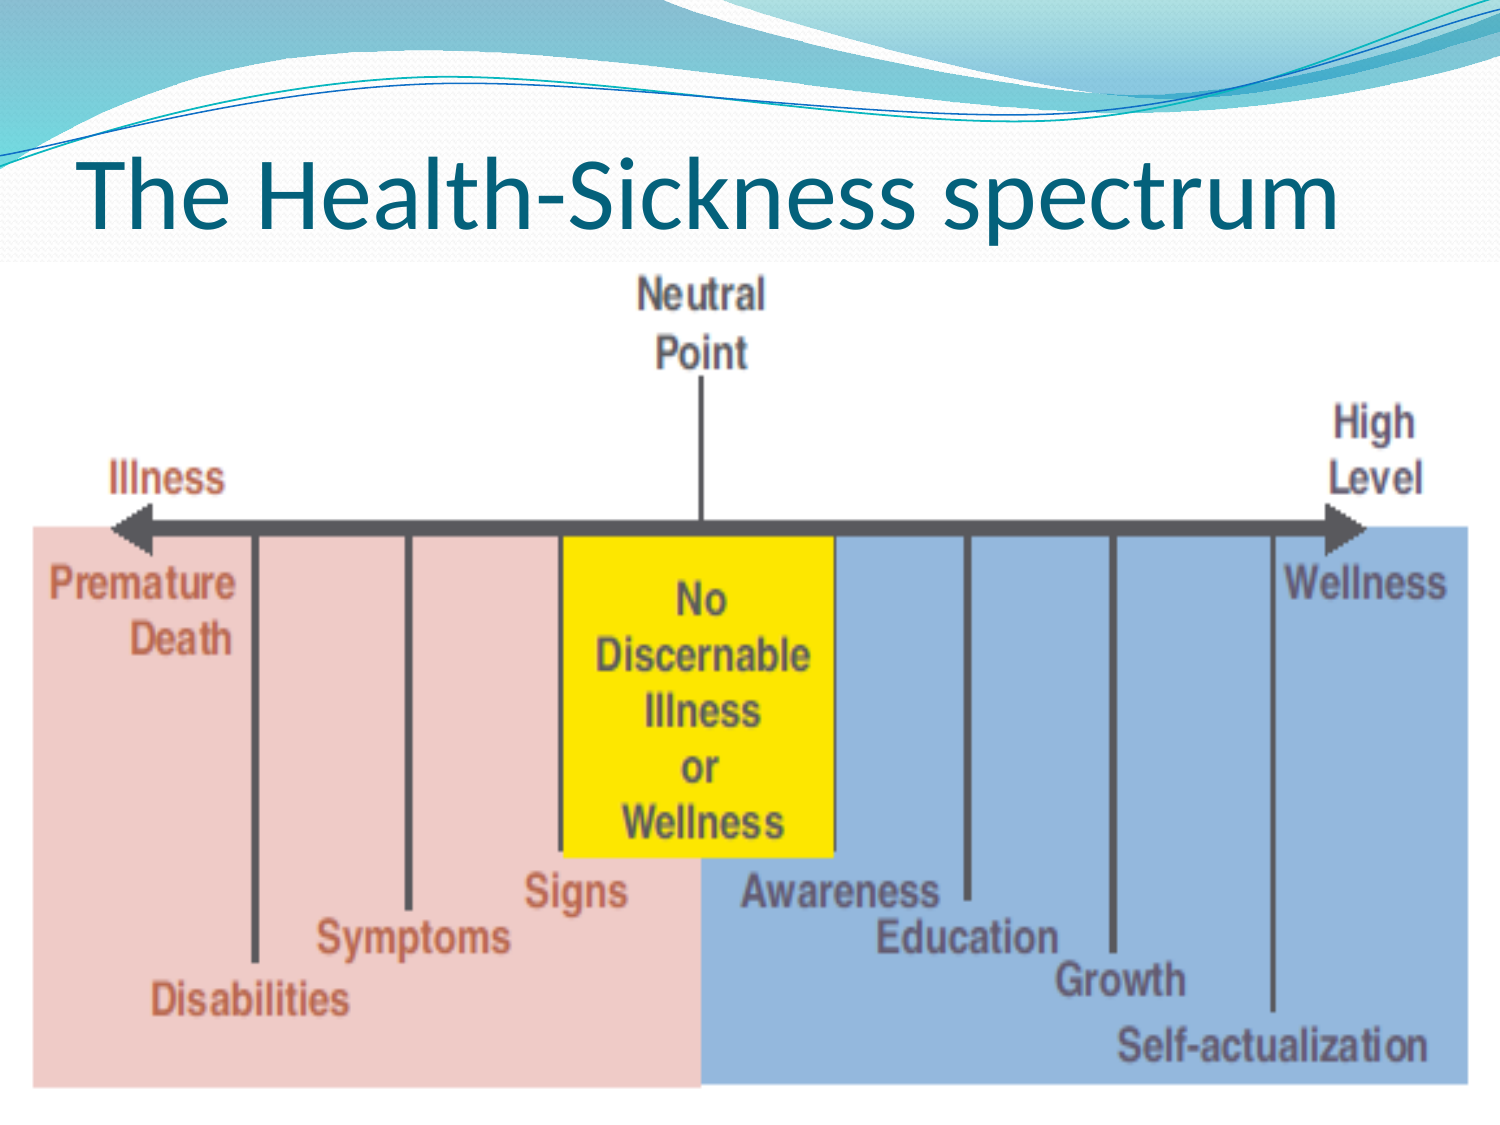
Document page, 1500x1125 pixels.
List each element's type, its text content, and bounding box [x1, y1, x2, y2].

picture [0, 262, 1500, 1125]
title The Health-Sickness spectrum [75, 62, 1425, 250]
